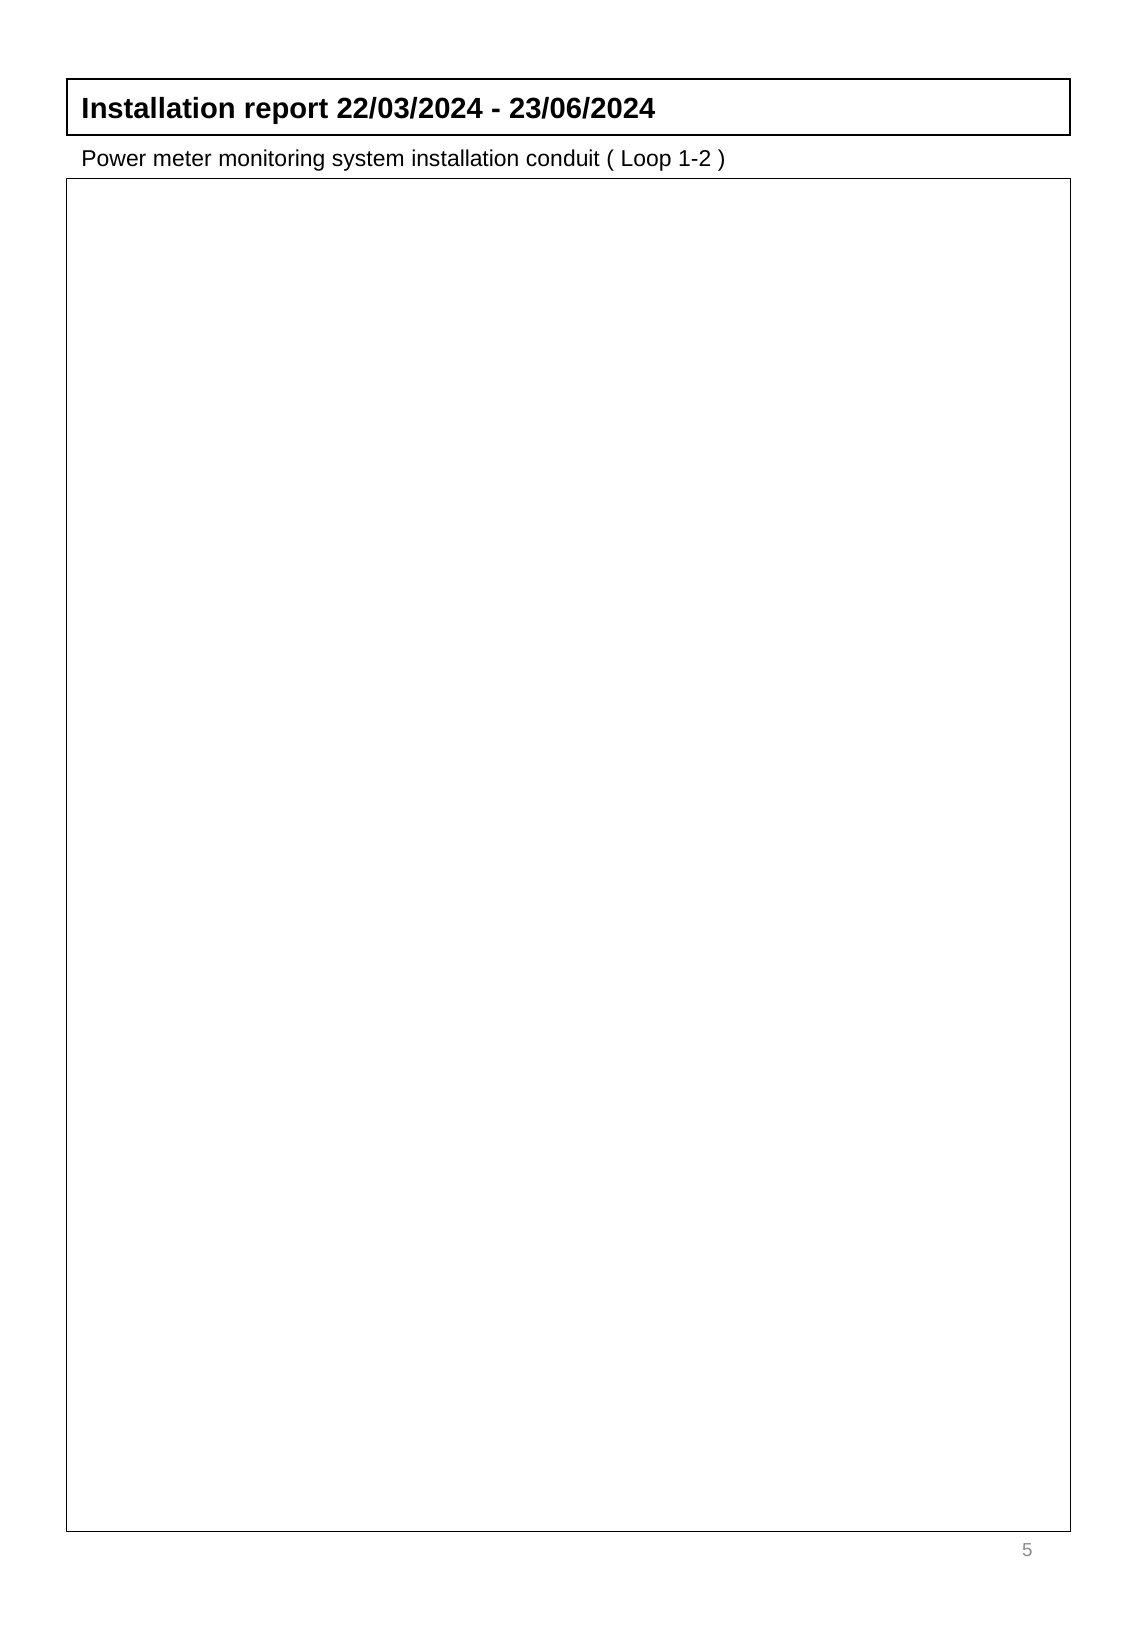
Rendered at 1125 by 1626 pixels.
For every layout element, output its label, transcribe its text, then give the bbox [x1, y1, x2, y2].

slide_number 5 [794, 1532, 1048, 1593]
text_box [66, 179, 1071, 1532]
text_box Installation report 22/03/2024 - 23/06/2024 [66, 78, 1071, 136]
text_box Power meter monitoring system installation conduit ( Loop 1-2 ) [66, 136, 1071, 179]
